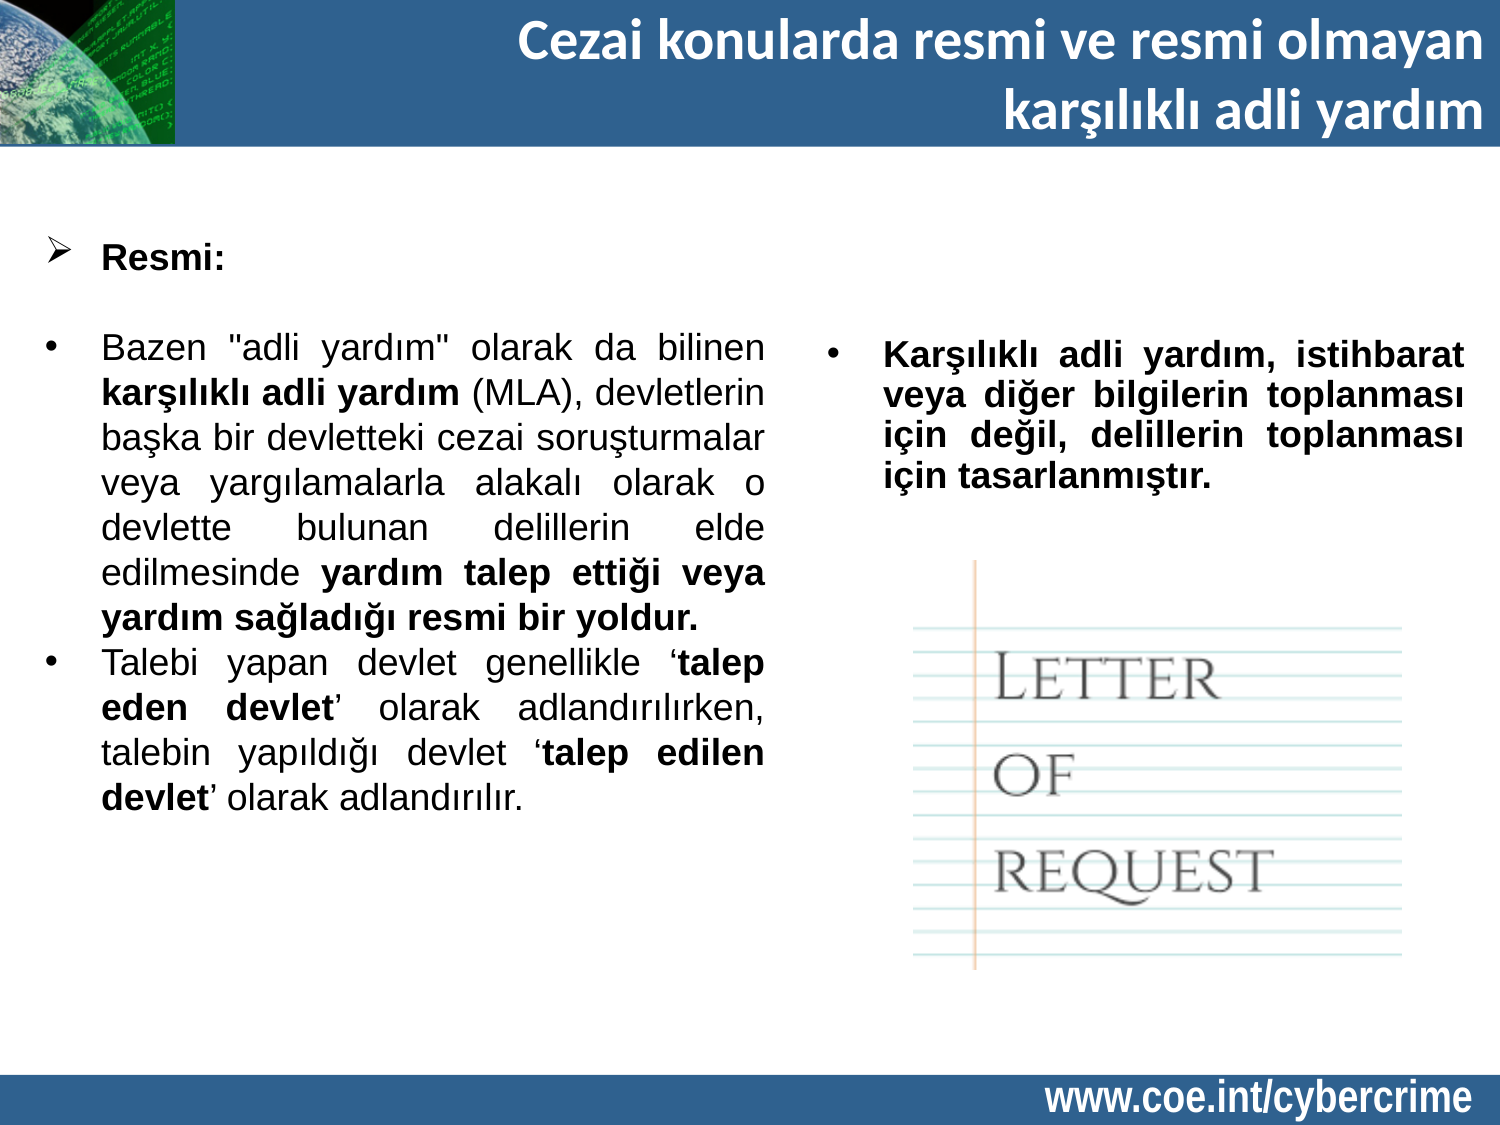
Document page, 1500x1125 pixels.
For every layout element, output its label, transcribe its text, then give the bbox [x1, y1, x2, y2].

picture [0, 0, 175, 144]
text_box Cezai konularda resmi ve resmi olmayan karşılıklı adli yardım [177, 0, 1500, 149]
text_box www.coe.int/cybercrime [1030, 1059, 1500, 1125]
text_box Resmi: Bazen "adli yardım" olarak da bilinen karşılıklı adli yardım (MLA), devletlerin başka bir devletteki cezai soruşturmalar veya yargılamalarla alakalı olarak o devlette bulunan delillerin elde edilmesinde yardım talep ettiği veya yardım sağladığı resmi bir yoldur. Talebi yapan devlet genellikle ‘talep eden devlet’ olarak adlandırılırken, talebin yapıldığı devlet ‘talep edilen devlet’ olarak adlandırılır. [30, 225, 780, 825]
picture [913, 560, 1402, 971]
text_box Karşılıklı adli yardım, istihbarat veya diğer bilgilerin toplanması için değil, delillerin toplanması için tasarlanmıştır. [812, 327, 1480, 504]
text_box [0, 1073, 1030, 1125]
